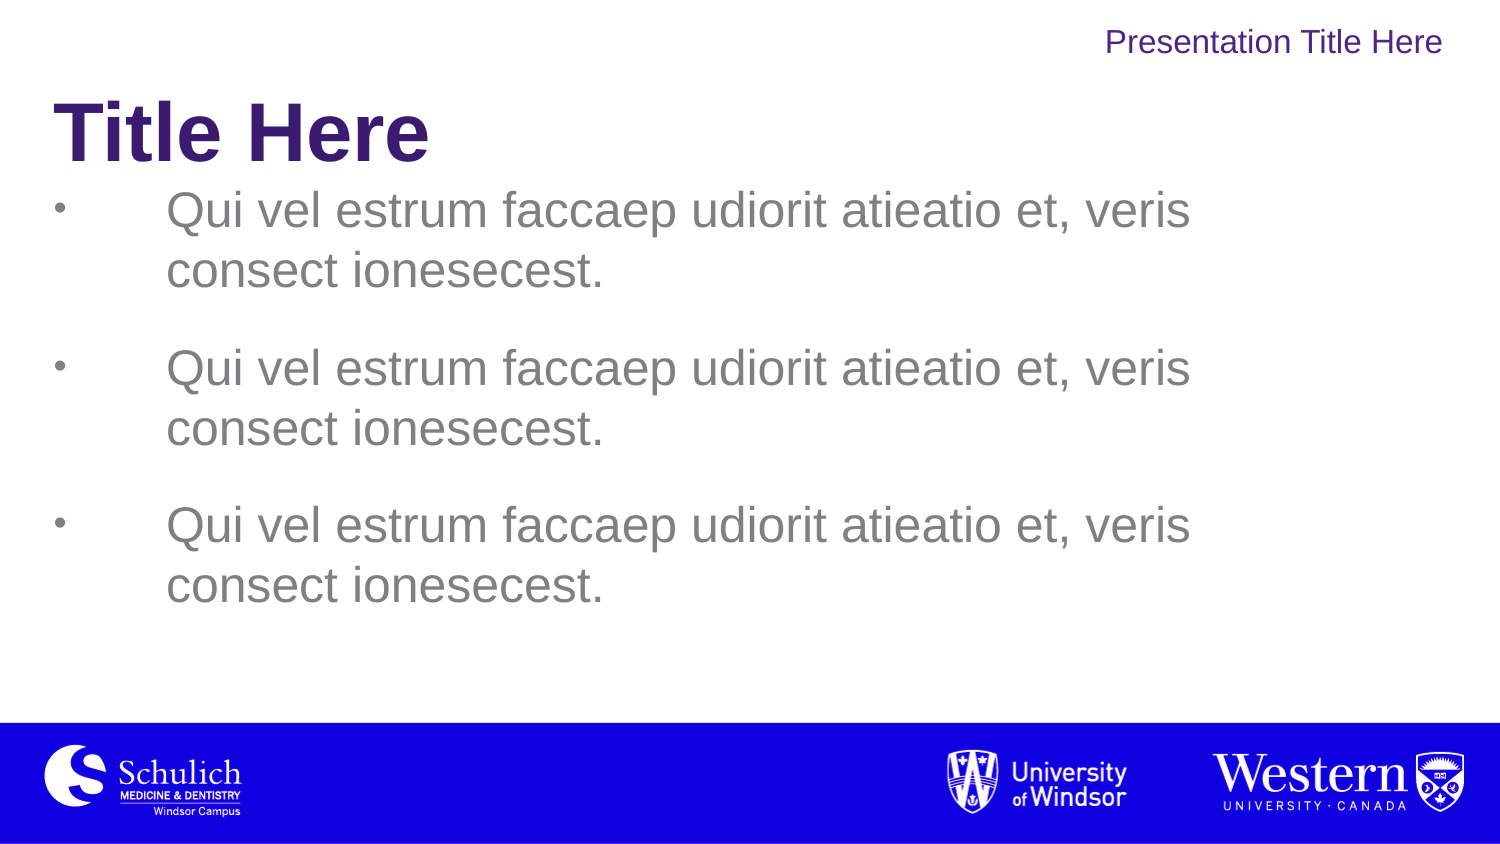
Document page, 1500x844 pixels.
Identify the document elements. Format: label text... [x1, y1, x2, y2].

picture [0, 0, 1500, 844]
text_box Presentation Title Here [935, 12, 1459, 68]
text_box Title Here Qui vel estrum faccaep udiorit atieatio et, veris consect ionesecest. Qui vel estrum faccaep udiorit atieatio et, veris consect ionesecest. Qui vel estrum faccaep udiorit atieatio et, veris consect ionesecest. [38, 70, 1353, 844]
